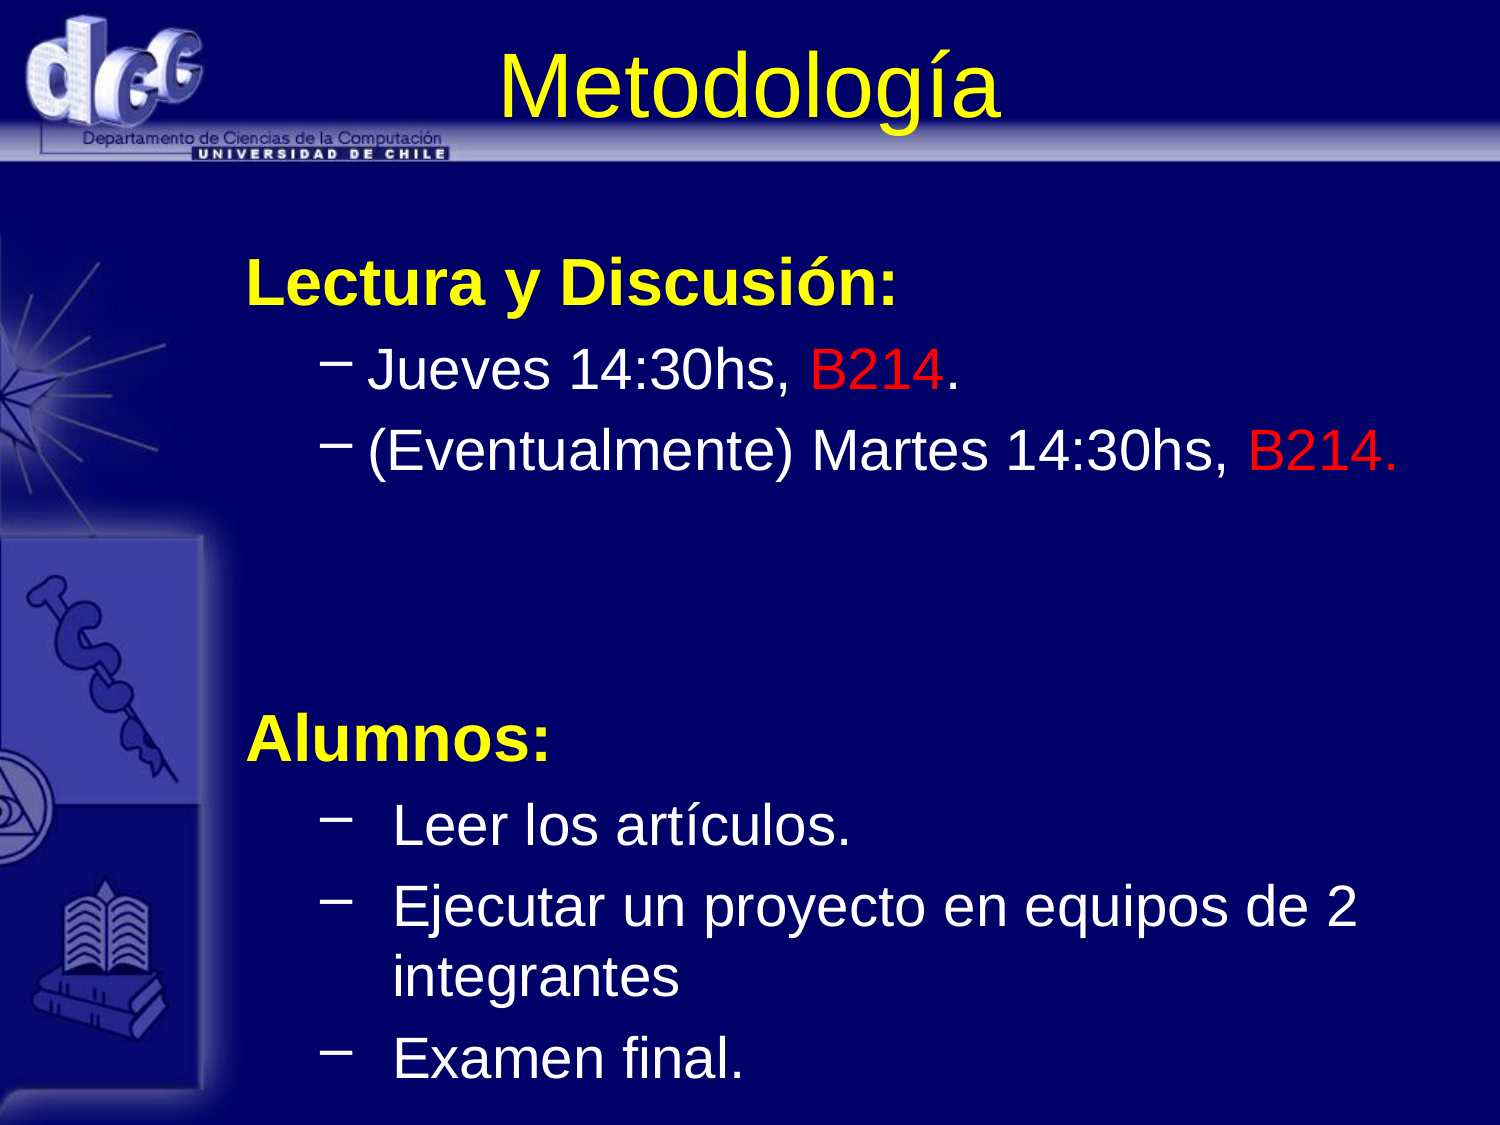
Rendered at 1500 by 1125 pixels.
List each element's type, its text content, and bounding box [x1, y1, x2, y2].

picture [0, 0, 1500, 1125]
list Lectura y Discusión: Jueves 14:30hs, B214. (Eventualmente) Martes 14:30hs, B214. Alumnos: Leer los artículos. Ejecutar un proyecto en equipos de 2 integrantes Examen final. [229, 231, 1500, 1102]
title Metodología [112, 0, 1388, 163]
